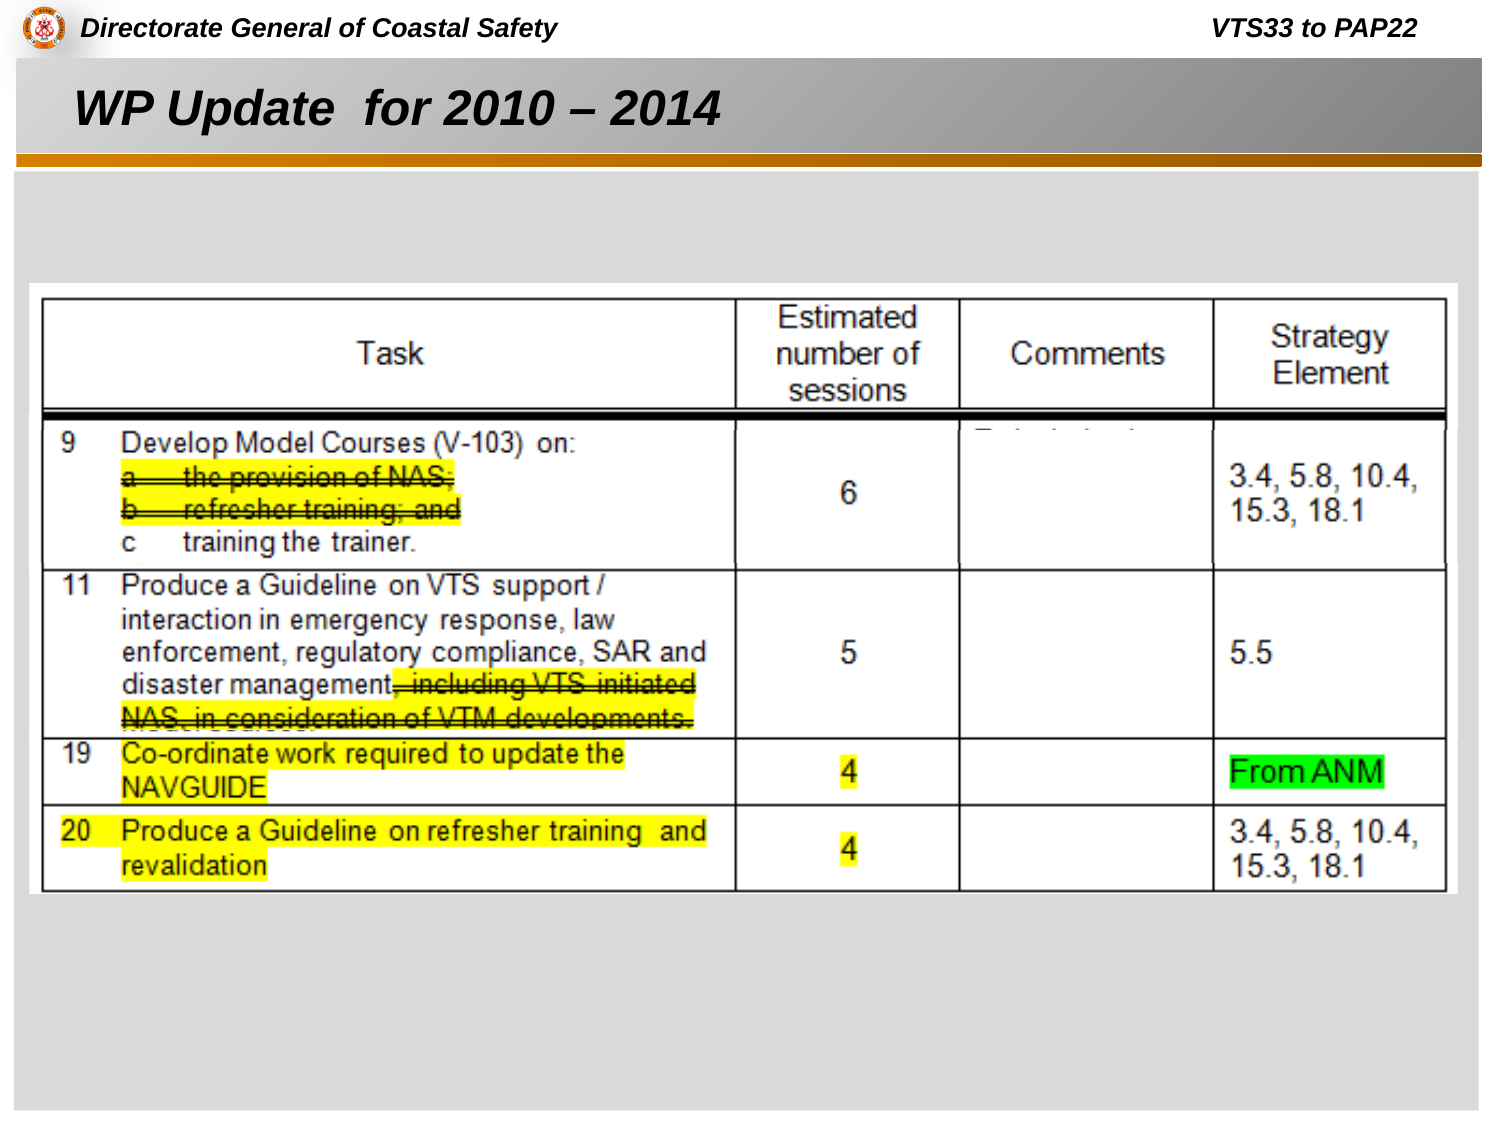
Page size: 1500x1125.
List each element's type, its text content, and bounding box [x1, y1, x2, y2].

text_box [28, 283, 1459, 894]
picture [23, 6, 65, 49]
title WP Update for 2010 – 2014 [16, 58, 1482, 153]
